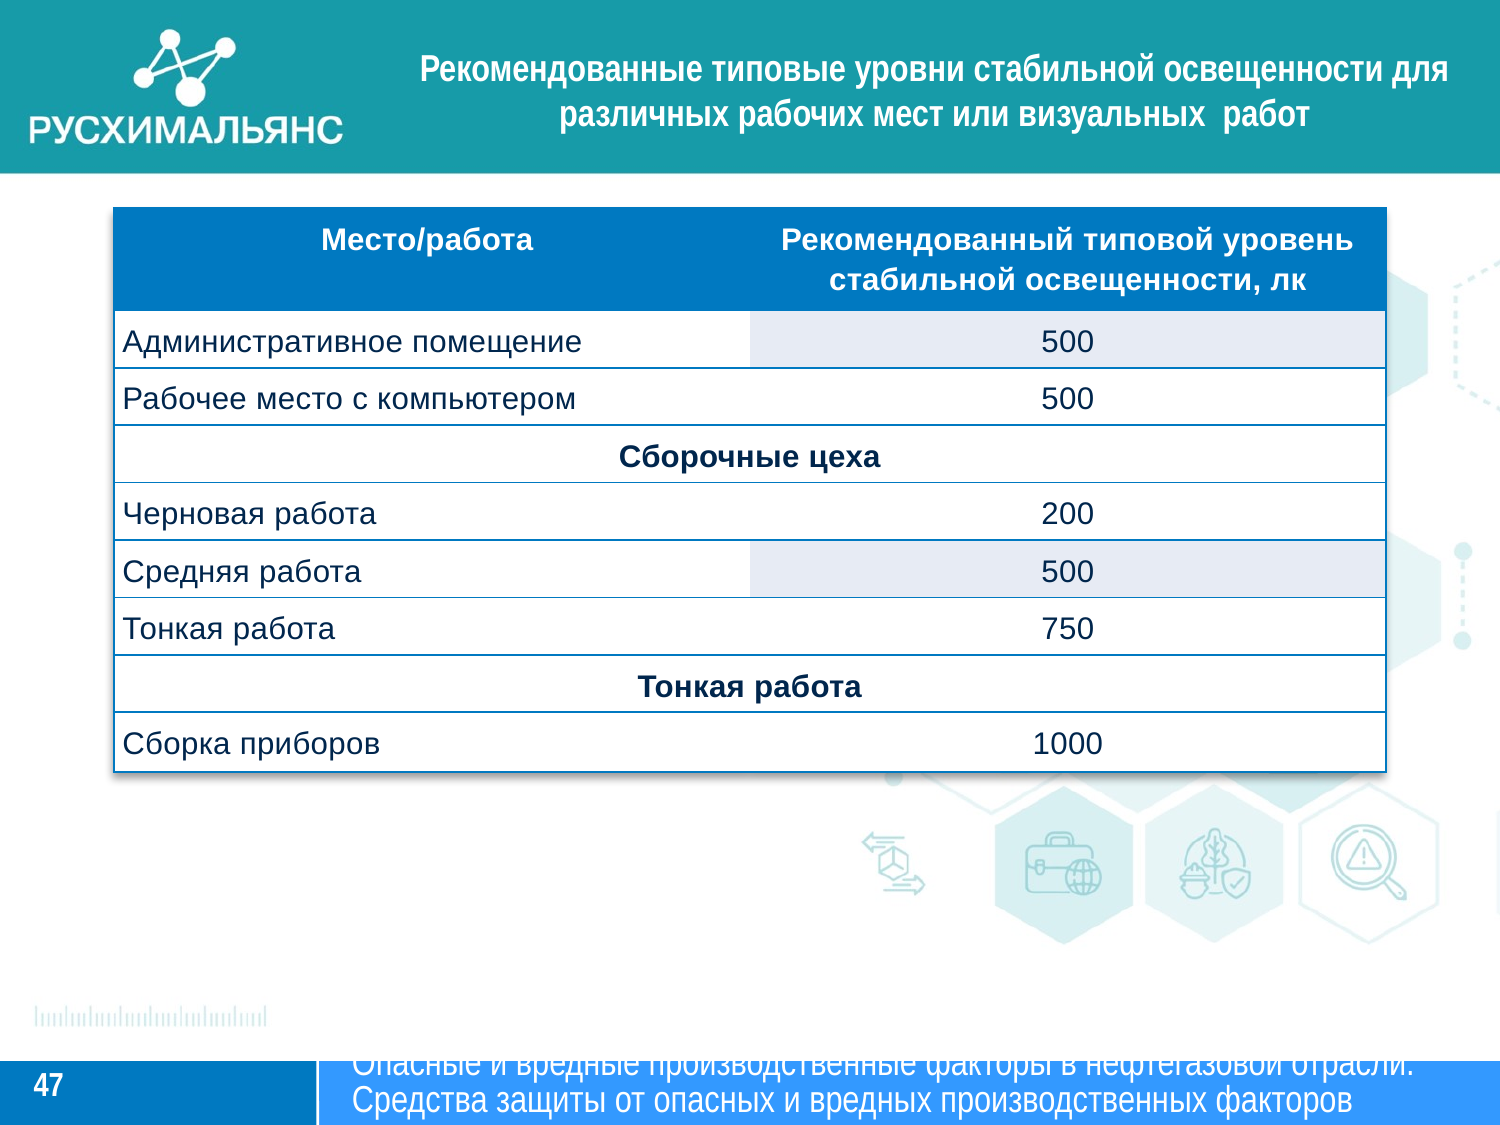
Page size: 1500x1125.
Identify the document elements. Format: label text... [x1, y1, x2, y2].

picture [0, 0, 1500, 1061]
footer Опасные и вредные производственные факторы в нефтегазовой отрасли. Средства защиты от опасных и вредных производственных факторов [351, 1067, 1500, 1122]
slide_number 46 [33, 1068, 278, 1122]
